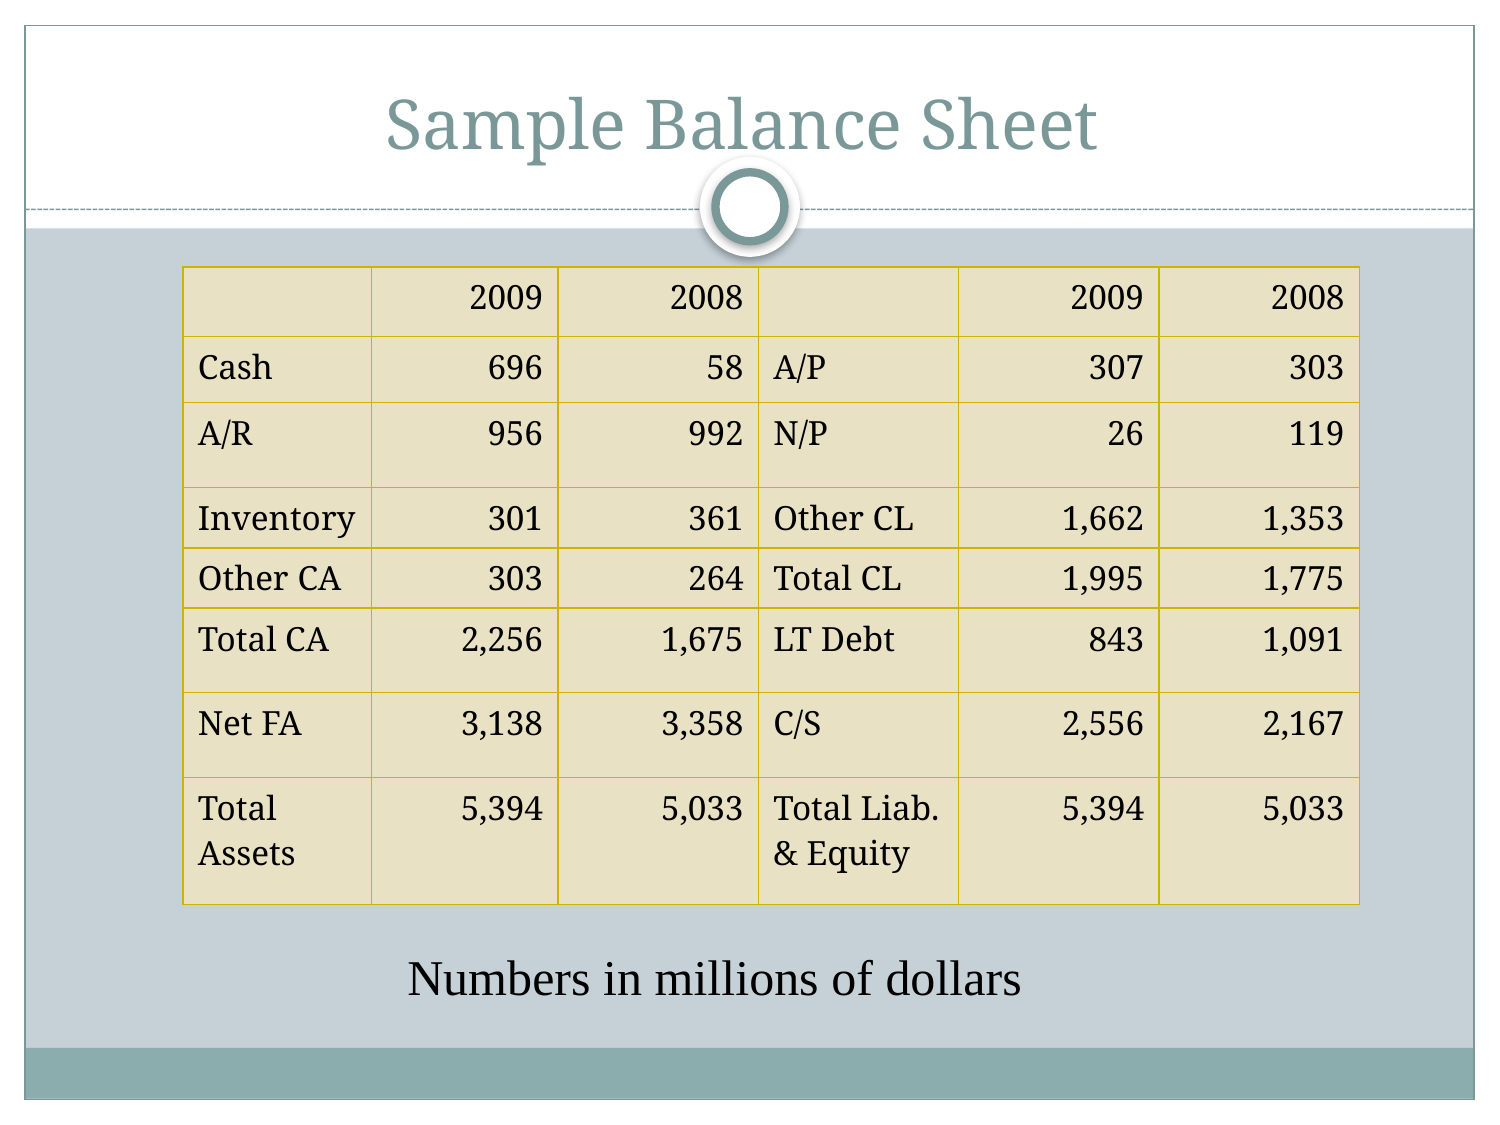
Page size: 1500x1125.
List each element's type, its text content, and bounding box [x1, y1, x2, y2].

table_cell Cash [184, 337, 371, 402]
table_cell 3,138 [372, 693, 557, 777]
table_cell 26 [959, 403, 1158, 487]
table_cell Total CL [759, 549, 958, 607]
table_cell 307 [959, 337, 1158, 402]
table_cell 1,662 [959, 488, 1158, 547]
table_cell 264 [559, 549, 758, 607]
table_cell 3,358 [559, 693, 758, 777]
table_cell 2,556 [959, 693, 1158, 777]
table_header 2008 [559, 268, 758, 336]
table_cell 5,394 [959, 778, 1158, 904]
table_cell 1,675 [559, 609, 758, 692]
table_cell 843 [959, 609, 1158, 692]
table_cell Total Liab. & Equity [759, 778, 958, 904]
table_cell 1,995 [959, 549, 1158, 607]
table_cell 5,033 [559, 778, 758, 904]
title Sample Balance Sheet [147, 42, 1338, 172]
table_cell Total CA [184, 609, 371, 692]
table_cell Other CA [184, 549, 371, 607]
table_cell 696 [372, 337, 557, 402]
table_cell C/S [759, 693, 958, 777]
table_cell 1,775 [1160, 549, 1359, 607]
table_header [759, 268, 958, 336]
table_header [184, 268, 371, 336]
table_cell 301 [372, 488, 557, 547]
text_box Numbers in millions of dollars [224, 937, 1038, 1013]
table_cell 956 [372, 403, 557, 487]
table_cell N/P [759, 403, 958, 487]
table_header 2009 [959, 268, 1158, 336]
table_cell 992 [559, 403, 758, 487]
table_cell Inventory [184, 488, 371, 547]
table_cell A/R [184, 403, 371, 487]
table_header 2009 [372, 268, 557, 336]
table_cell Net FA [184, 693, 371, 777]
table_cell 5,394 [372, 778, 557, 904]
table_header 2008 [1160, 268, 1359, 336]
table_cell A/P [759, 337, 958, 402]
table_cell 303 [1160, 337, 1359, 402]
table_cell 2,256 [372, 609, 557, 692]
table_cell 119 [1160, 403, 1359, 487]
table_cell LT Debt [759, 609, 958, 692]
table_cell 1,091 [1160, 609, 1359, 692]
table_cell 361 [559, 488, 758, 547]
table_cell 58 [559, 337, 758, 402]
table_cell 303 [372, 549, 557, 607]
table_cell 1,353 [1160, 488, 1359, 547]
table_cell 2,167 [1160, 693, 1359, 777]
table_cell Total Assets [184, 778, 371, 904]
table_cell Other CL [759, 488, 958, 547]
table_cell 5,033 [1160, 778, 1359, 904]
